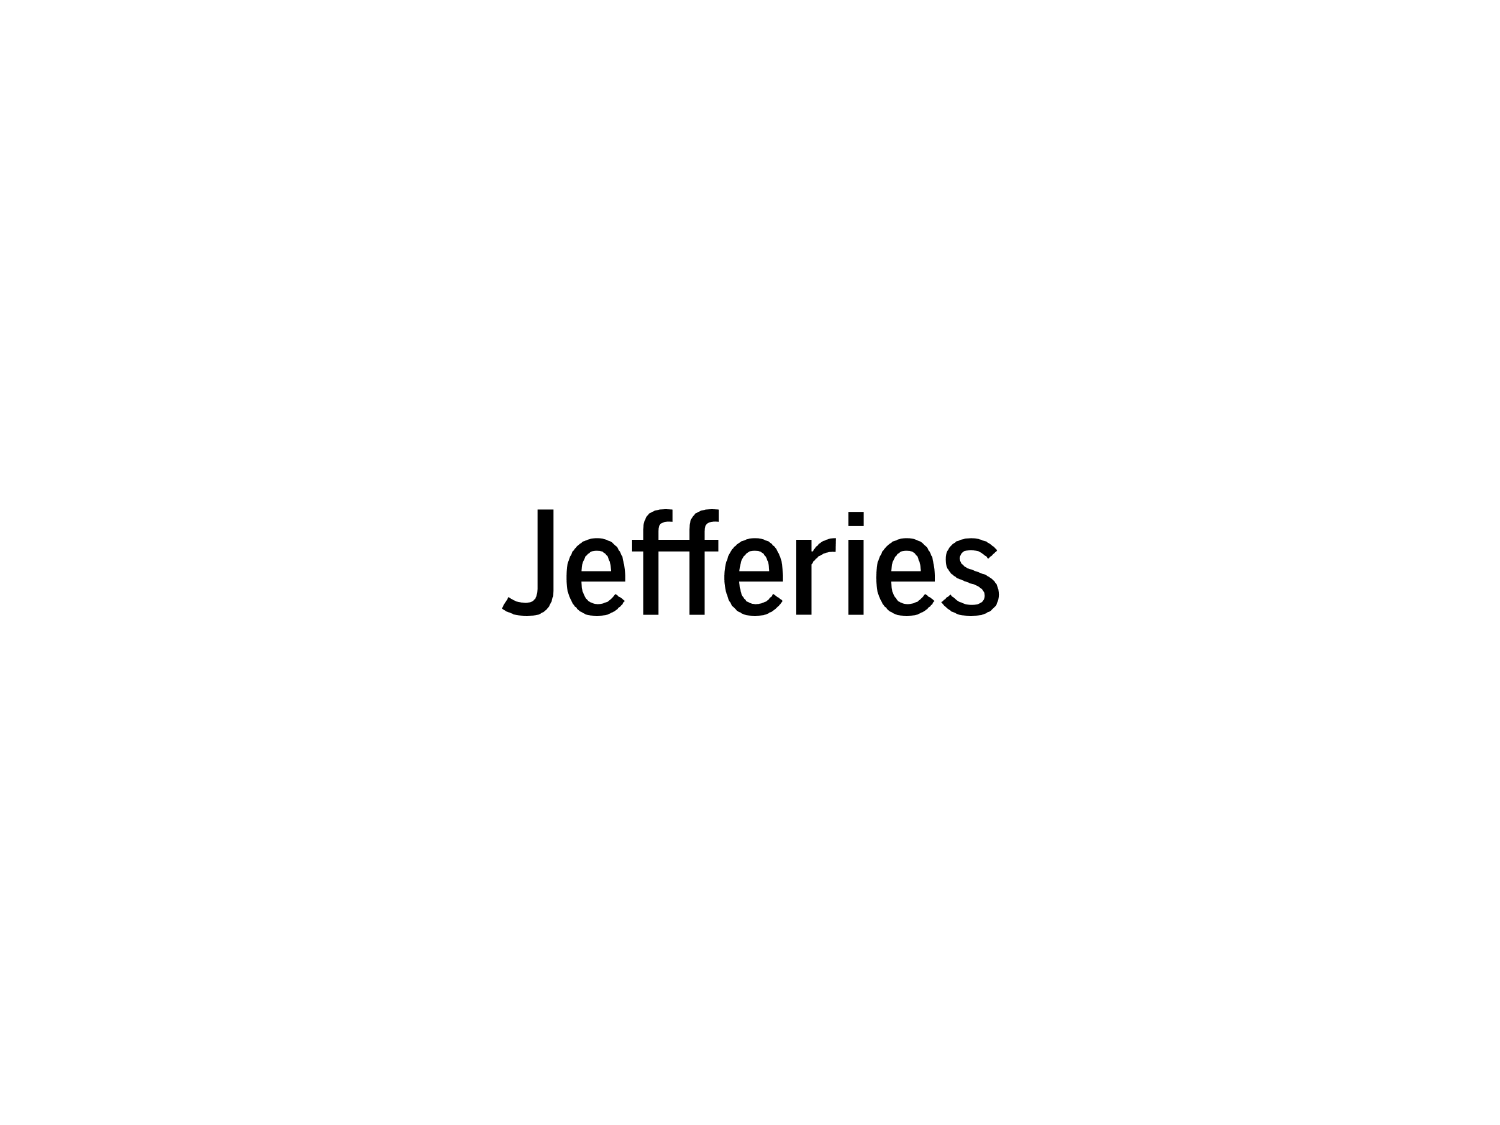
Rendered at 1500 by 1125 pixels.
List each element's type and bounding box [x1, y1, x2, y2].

picture [499, 509, 1001, 616]
